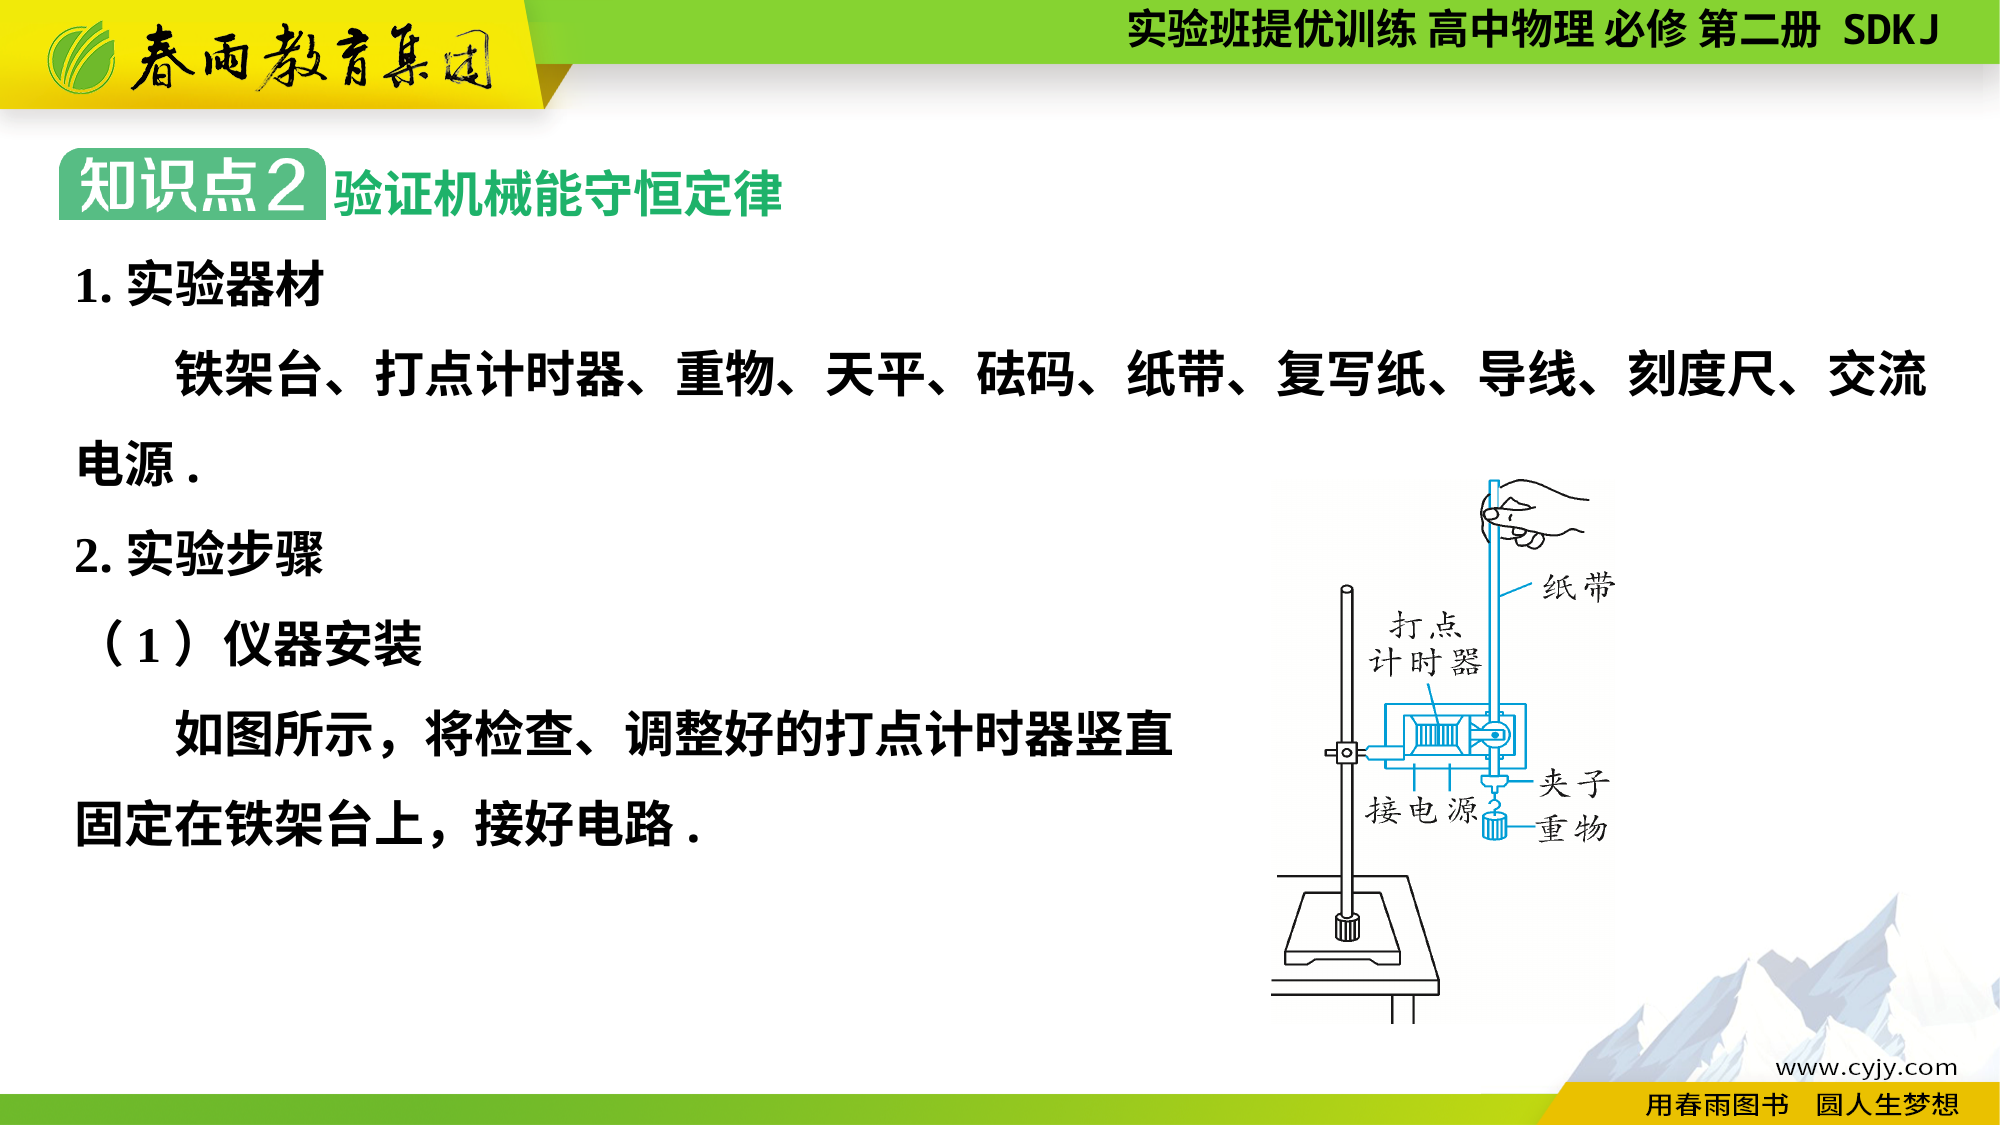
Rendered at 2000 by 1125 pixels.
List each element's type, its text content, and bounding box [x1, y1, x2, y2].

picture [0, 0, 2000, 1125]
list 验证机械能守恒定律 1.实验器材 铁架台、打点计时器、重物、天平、砝码、纸带、复写纸、导线、刻度尺、交流电源. 2.实验步骤 （1）仪器安装 如图所示，将检查、调整好的打点计时器竖直 固定在铁架台上，接好电路. [59, 125, 1944, 959]
